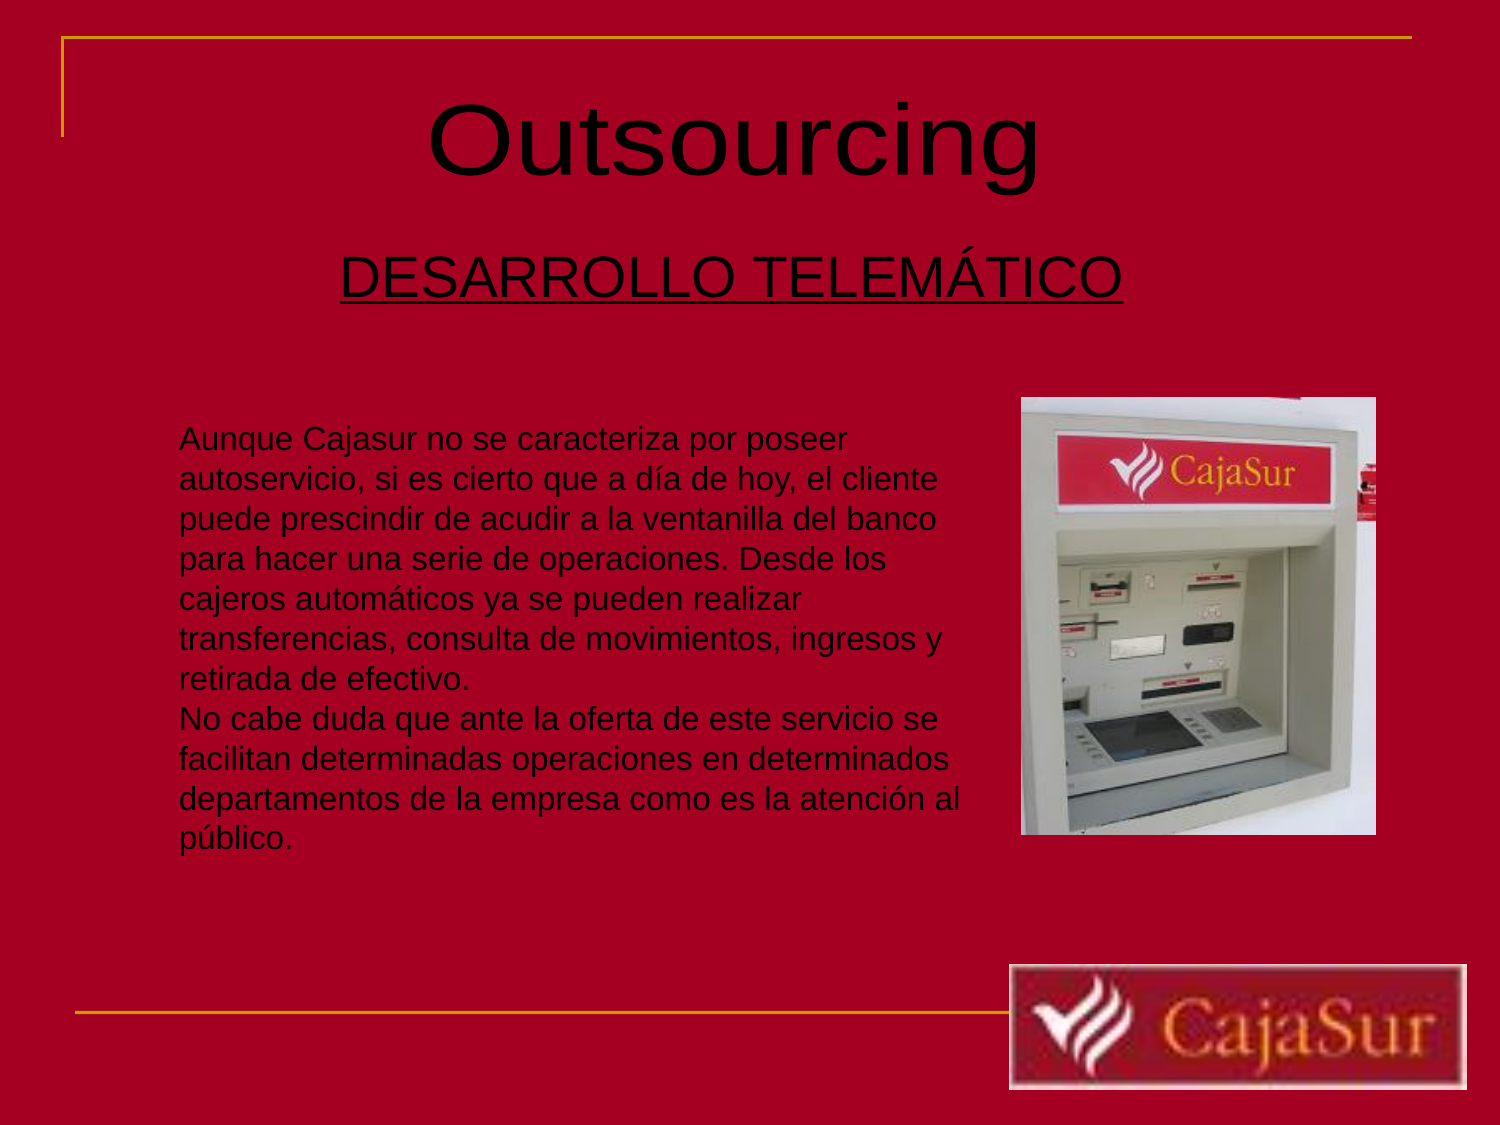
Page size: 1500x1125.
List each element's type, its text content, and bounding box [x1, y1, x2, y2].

picture [1021, 396, 1377, 835]
picture [1009, 963, 1467, 1091]
text_box Aunque Cajasur no se caracteriza por poseer autoservicio, si es cierto que a día de hoy, el cliente puede prescindir de acudir a la ventanilla del banco para hacer una serie de operaciones. Desde los cajeros automáticos ya se pueden realizar transferencias, consulta de movimientos, ingresos y retirada de efectivo. No cabe duda que ante la oferta de este servicio se facilitan determinadas operaciones en determinados departamentos de la empresa como es la atención al público. [164, 410, 997, 864]
text_box DESARROLLO TELEMÁTICO [324, 231, 1235, 317]
